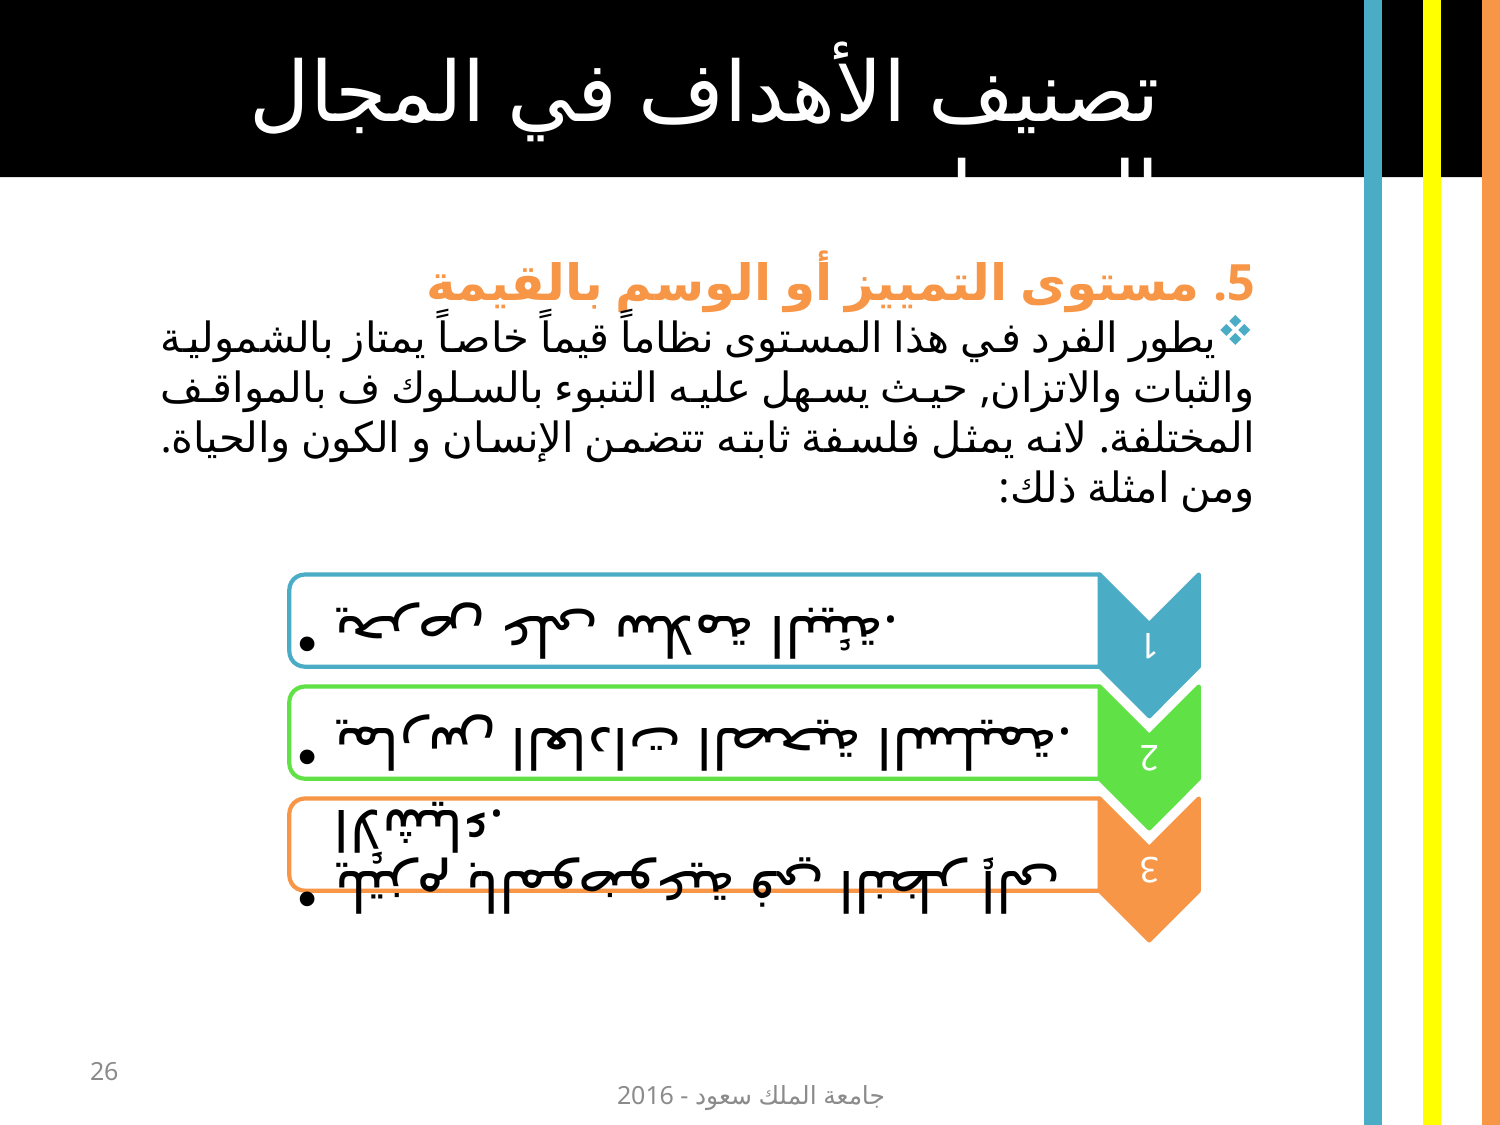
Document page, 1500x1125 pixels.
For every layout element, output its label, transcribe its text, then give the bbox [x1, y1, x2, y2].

text_box [1480, 0, 1500, 1125]
text_box [1362, 0, 1384, 1125]
text_box 5. مستوى التمييز أو الوسم بالقيمة يطور الفرد في هذا المستوى نظاماً قيماً خاصاً يمتاز بالشمولية والثبات والاتزان, حيث يسهل عليه التنبوء بالسلوك ف بالمواقف المختلفة. لانه يمثل فلسفة ثابته تتضمن الإنسان و الكون والحياة. ومن امثلة ذلك: [145, 243, 1270, 519]
text_box [0, 0, 1362, 179]
text_box [1384, 0, 1421, 179]
footer جامعة الملك سعود - 2016 [513, 1065, 989, 1125]
text_box [1443, 0, 1480, 179]
text_box تصنيف الأهداف في المجال الوجداني [118, 30, 1176, 246]
text_box [1421, 0, 1443, 1125]
slide_number 26 [75, 1042, 425, 1103]
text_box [288, 574, 1200, 941]
